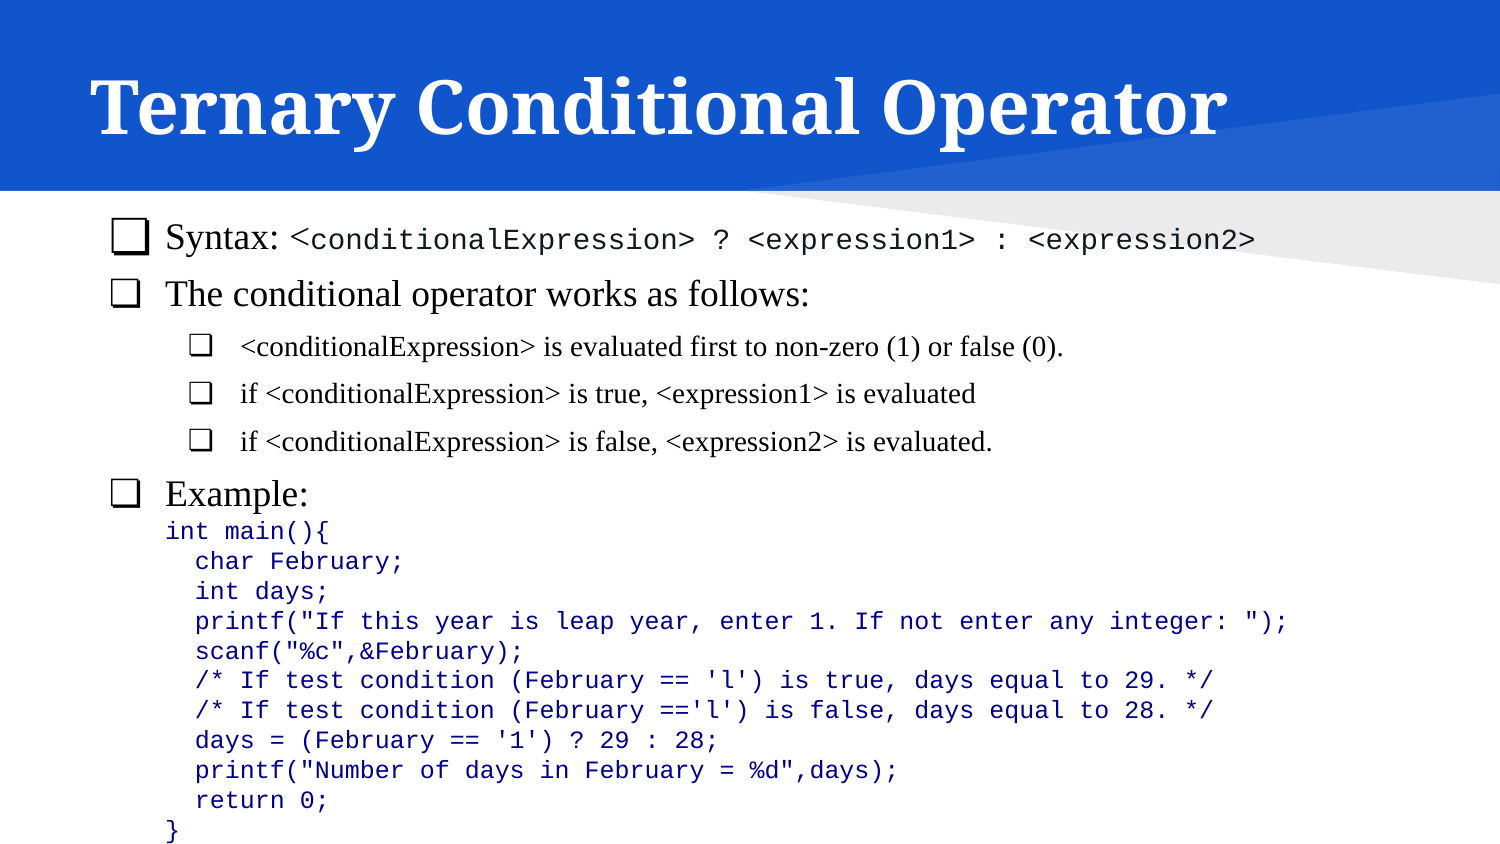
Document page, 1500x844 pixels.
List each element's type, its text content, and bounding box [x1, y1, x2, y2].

title Ternary Conditional Operator [75, 33, 1425, 175]
list Syntax: <conditionalExpression> ? <expression1> : <expression2> The conditional operator works as follows: <conditionalExpression> is evaluated first to non-zero (1) or false (0). if <conditionalExpression> is true, <expression1> is evaluated if <conditionalExpression> is false, <expression2> is evaluated. Example: int main(){ char February; int days; printf("If this year is leap year, enter 1. If not enter any integer: "); scanf("%c",&February); /* If test condition (February == 'l') is true, days equal to 29. */ /* If test condition (February =='l') is false, days equal to 28. */ days = (February == '1') ? 29 : 28; printf("Number of days in February = %d",days); return 0; } [75, 196, 1425, 808]
